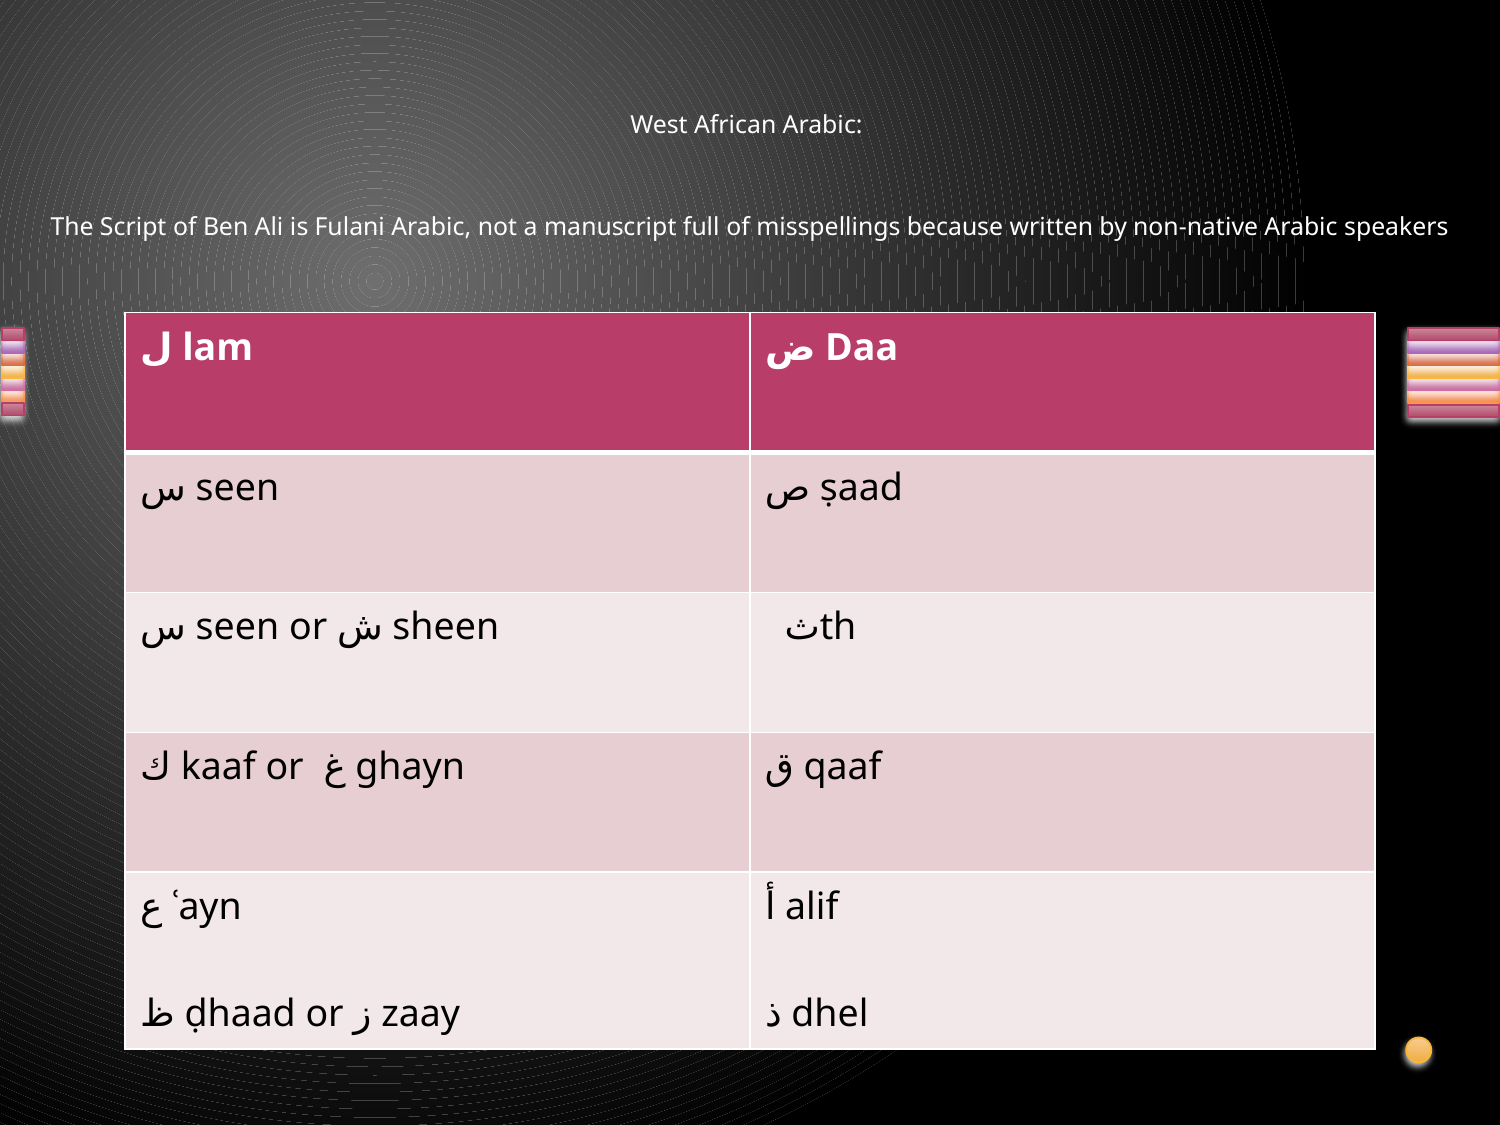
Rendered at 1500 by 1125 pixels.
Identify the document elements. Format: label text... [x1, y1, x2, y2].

table_cell ثth [751, 593, 1374, 732]
title West African Arabic: The Script of Ben Ali is Fulani Arabic, not a manuscript full of misspellings because written by non-native Arabic speakers [0, 75, 1500, 250]
table_header ل lam [126, 313, 749, 450]
table_cell س seen or ش sheen [126, 593, 749, 732]
table_cell ص ṣaad [751, 455, 1374, 592]
table_cell س seen [126, 455, 749, 592]
table_cell ع ʿayn ظ ḍhaad or ز zaay [126, 873, 749, 1048]
table_cell أ alif ذ dhel [751, 873, 1374, 1048]
table_cell ق qaaf [751, 733, 1374, 871]
table_cell ك kaaf or غ ghayn [126, 733, 749, 871]
table_header ض Daa [751, 313, 1374, 450]
